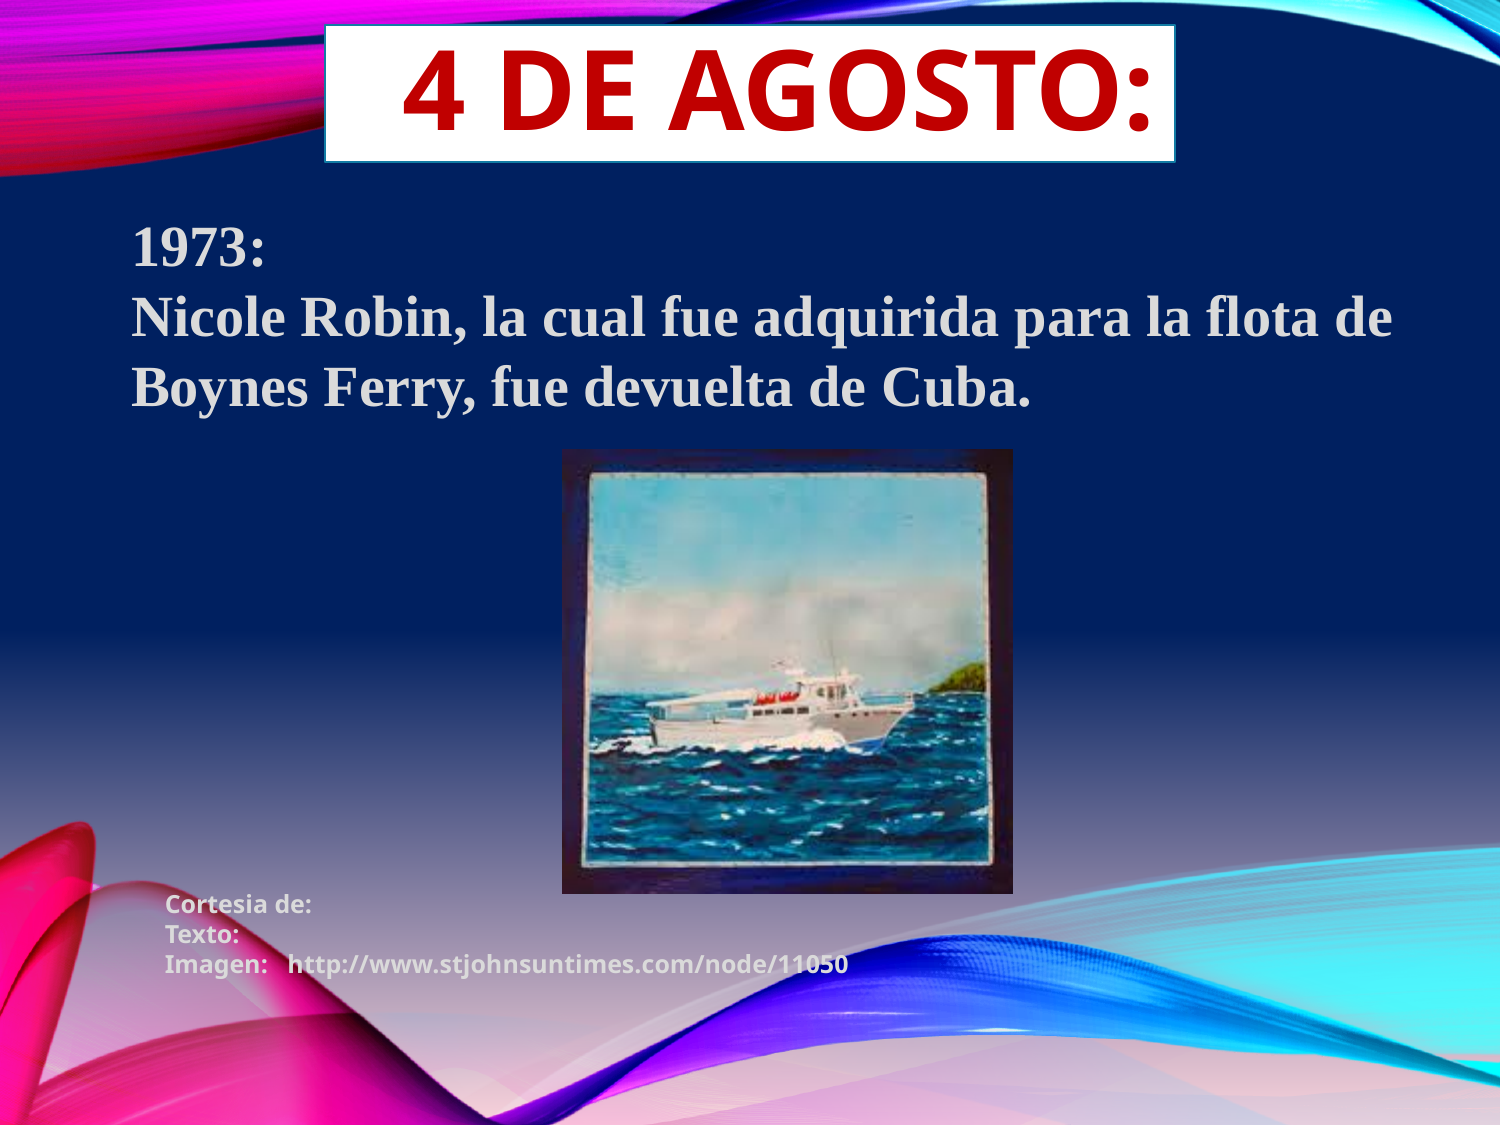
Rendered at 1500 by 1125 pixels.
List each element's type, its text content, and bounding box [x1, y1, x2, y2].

picture [0, 0, 1500, 178]
picture [0, 449, 1500, 1125]
text_box 1973: Nicole Robin, la cual fue adquirida para la flota de Boynes Ferry, fue devuelta de Cuba. [124, 202, 1400, 440]
title 4 DE AGOSTO: [324, 24, 1176, 163]
text_box Cortesia de: Texto: Imagen: http://www.stjohnsuntimes.com/node/11050 [150, 881, 1313, 986]
